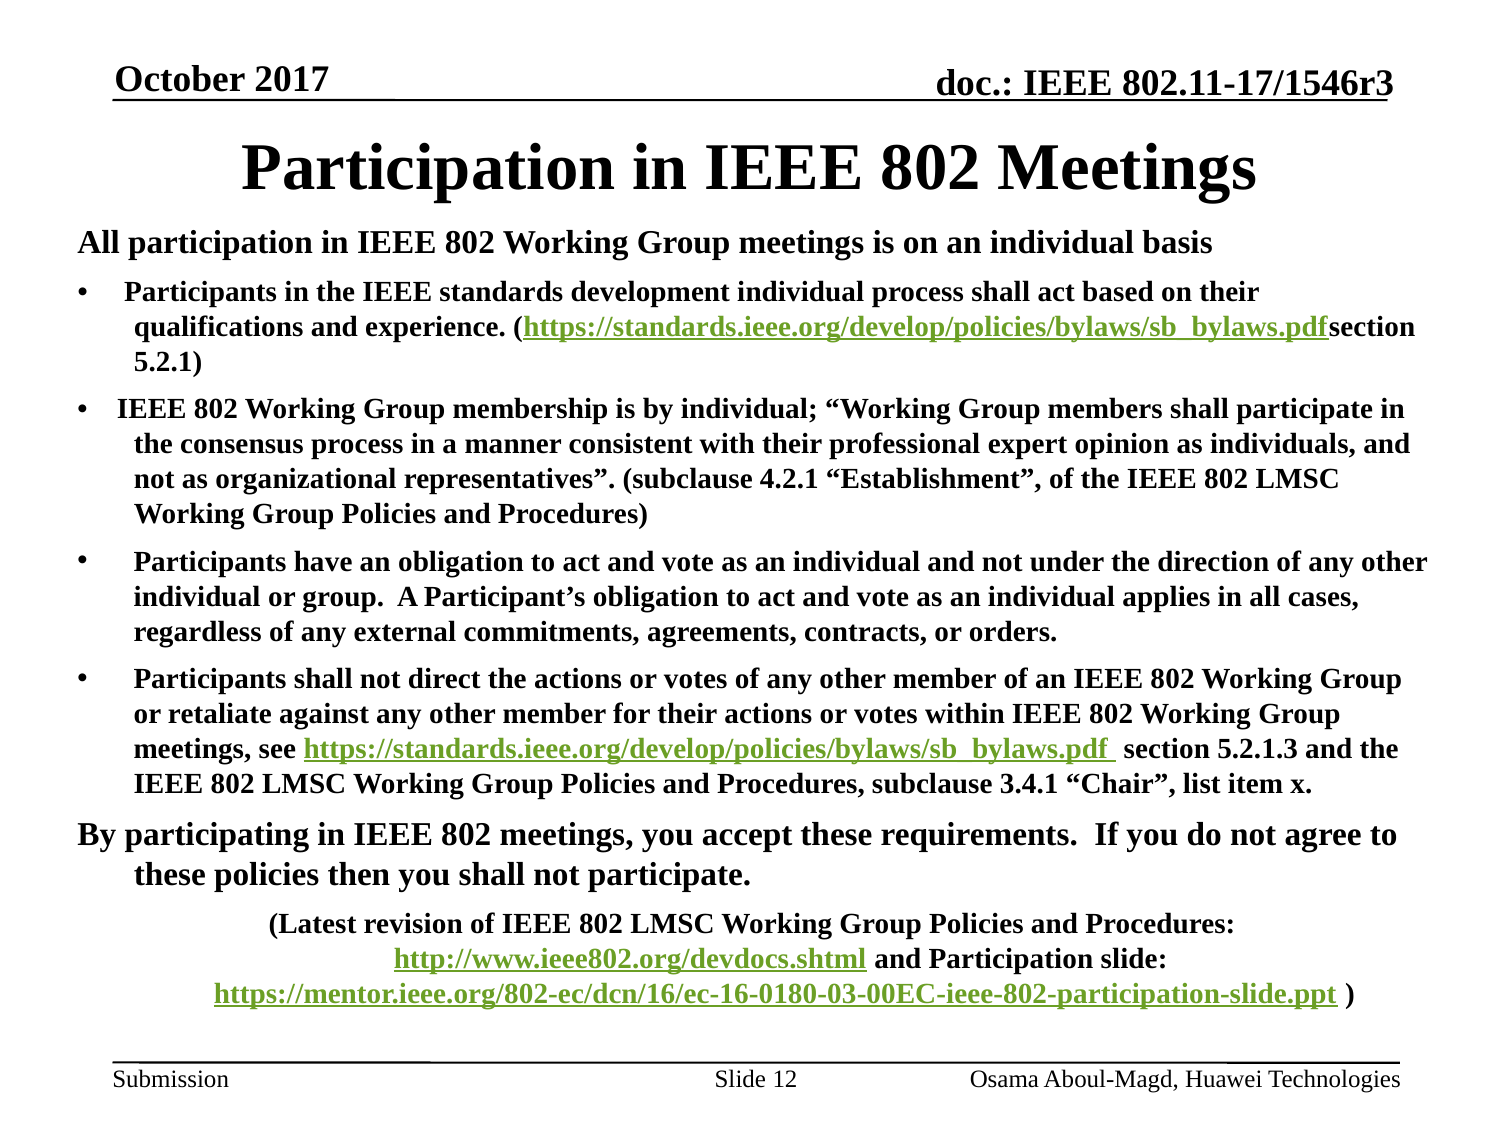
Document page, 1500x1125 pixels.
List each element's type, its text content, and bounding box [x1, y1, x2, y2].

title Participation in IEEE 802 Meetings [112, 112, 1388, 212]
list All participation in IEEE 802 Working Group meetings is on an individual basis • Participants in the IEEE standards development individual process shall act based on their qualifications and experience. (https://standards.ieee.org/develop/policies/bylaws/sb_bylaws.pdfsection 5.2.1) • IEEE 802 Working Group membership is by individual; “Working Group members shall participate in the consensus process in a manner consistent with their professional expert opinion as individuals, and not as organizational representatives”. (subclause 4.2.1 “Establishment”, of the IEEE 802 LMSC Working Group Policies and Procedures) Participants have an obligation to act and vote as an individual and not under the direction of any other individual or group. A Participant’s obligation to act and vote as an individual applies in all cases, regardless of any external commitments, agreements, contracts, or orders. Participants shall not direct the actions or votes of any other member of an IEEE 802 Working Group or retaliate against any other member for their actions or votes within IEEE 802 Working Group meetings, see https://standards.ieee.org/develop/policies/bylaws/sb_bylaws.pdf section 5.2.1.3 and the IEEE 802 LMSC Working Group Policies and Procedures, subclause 3.4.1 “Chair”, list item x. By participating in IEEE 802 meetings, you accept these requirements. If you do not agree to these policies then you shall not participate. (Latest revision of IEEE 802 LMSC Working Group Policies and Procedures: http://www.ieee802.org/devdocs.shtml and Participation slide: https://mentor.ieee.org/802-ec/dcn/16/ec-16-0180-03-00EC-ieee-802-participation-slide.ppt ) [62, 212, 1451, 1001]
footer Osama Aboul-Magd, Huawei Technologies [878, 1061, 1402, 1093]
slide_number Slide 12 [712, 1061, 800, 1123]
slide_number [114, 54, 423, 100]
